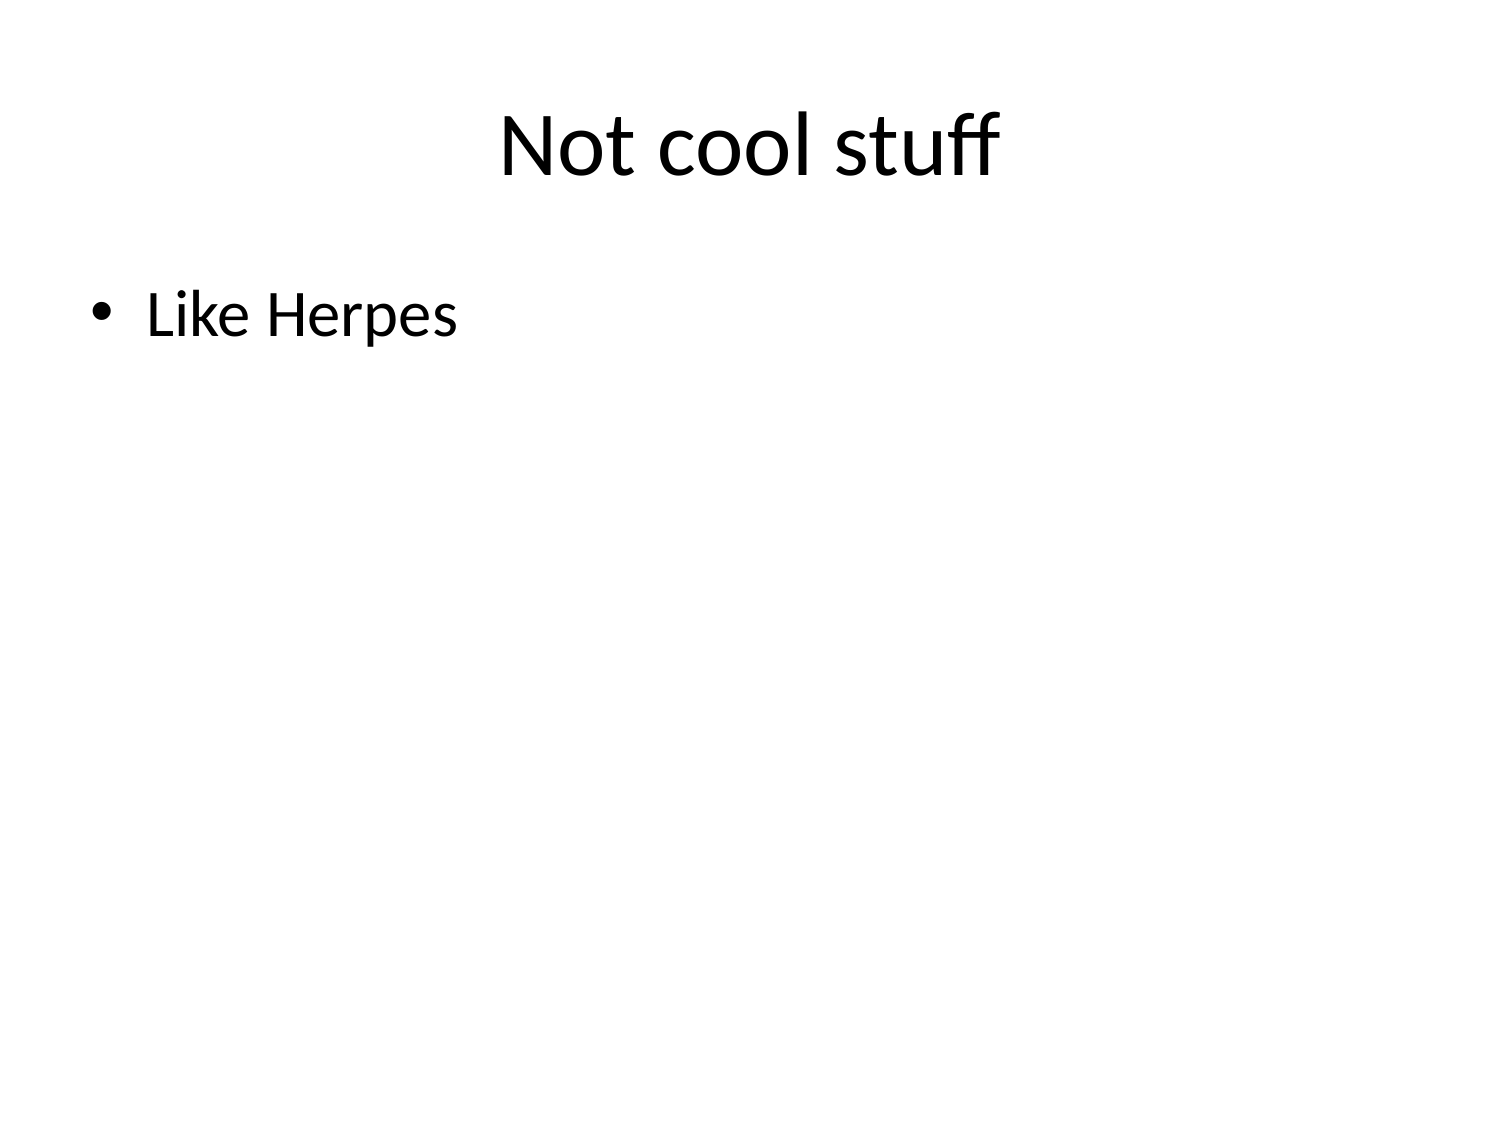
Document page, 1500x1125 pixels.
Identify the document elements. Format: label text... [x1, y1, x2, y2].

list Like Herpes [75, 262, 1425, 1005]
title Not cool stuff [75, 45, 1425, 233]
